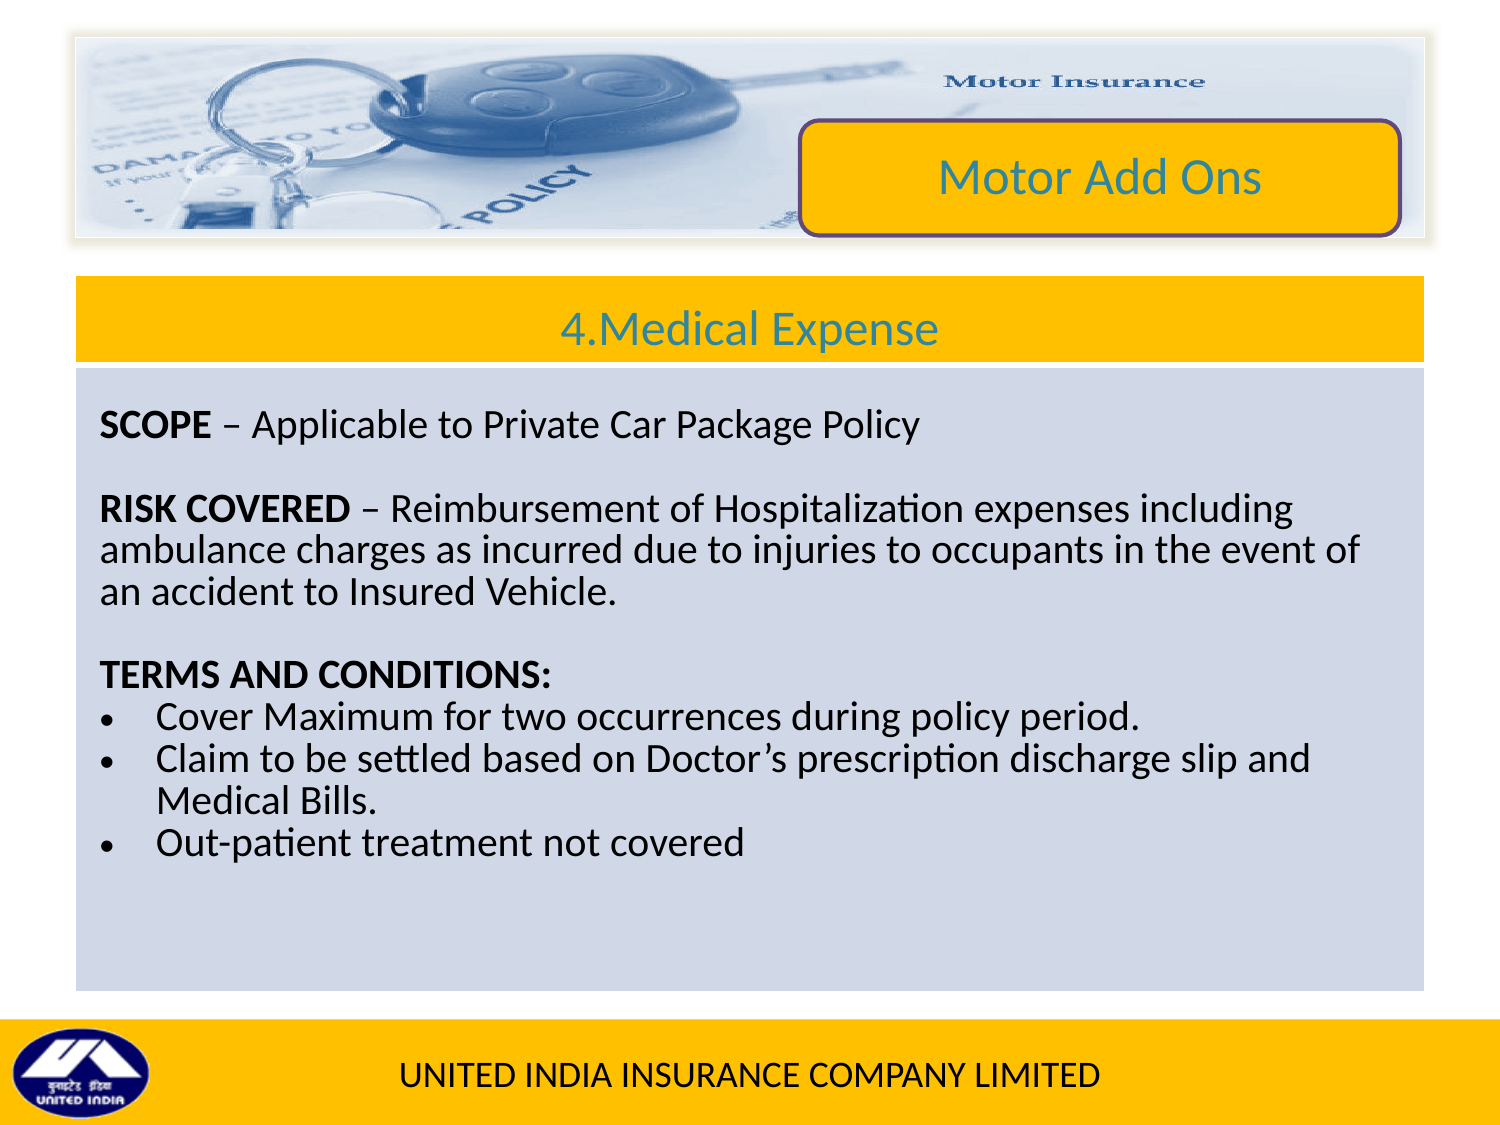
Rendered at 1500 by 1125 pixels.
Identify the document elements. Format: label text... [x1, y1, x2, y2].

table_cell SCOPE – Applicable to Private Car Package Policy RISK COVERED – Reimbursement of Hospitalization expenses including ambulance charges as incurred due to injuries to occupants in the event of an accident to Insured Vehicle. TERMS AND CONDITIONS: Cover Maximum for two occurrences during policy period. Claim to be settled based on Doctor’s prescription discharge slip and Medical Bills. Out-patient treatment not covered [76, 368, 1424, 991]
picture [11, 1027, 153, 1119]
text_box UNITED INDIA INSURANCE COMPANY LIMITED [0, 1019, 1500, 1125]
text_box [799, 120, 1401, 236]
picture [74, 37, 1426, 238]
table_header 4.Medical Expense [76, 276, 1424, 362]
